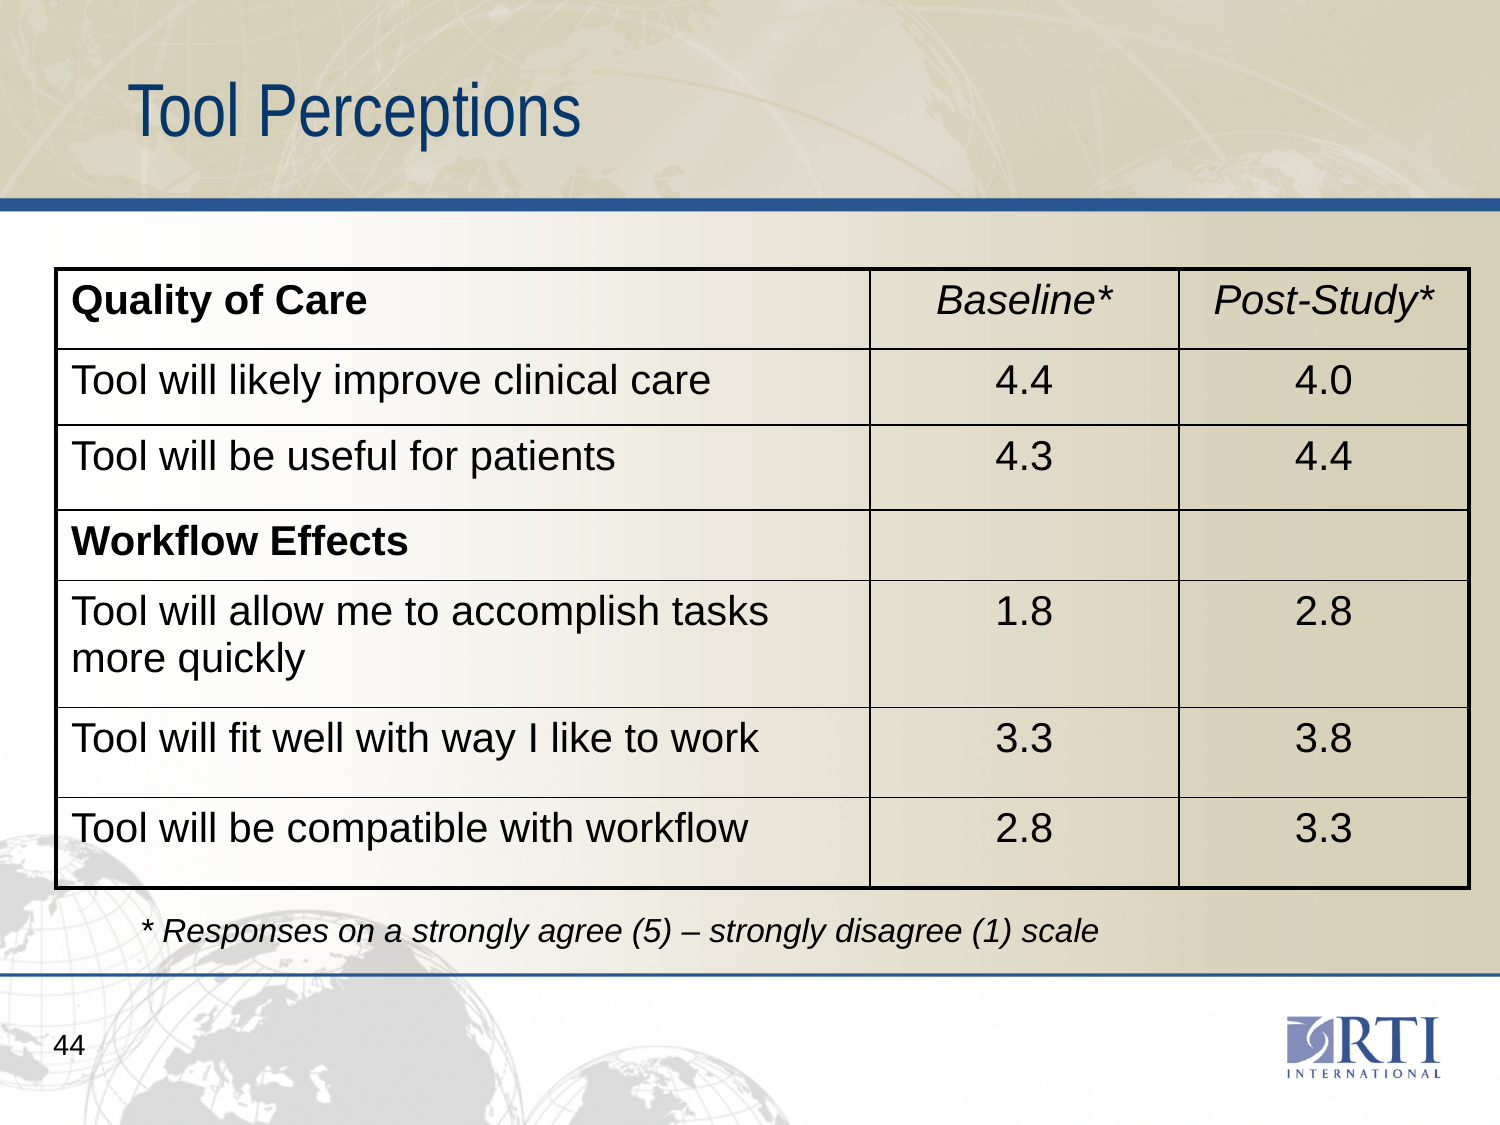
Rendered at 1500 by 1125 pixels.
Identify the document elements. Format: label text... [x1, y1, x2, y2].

table_cell Tool will fit well with way I like to work [58, 708, 869, 797]
table_cell 4.4 [871, 350, 1178, 424]
table_cell Tool will be compatible with workflow [58, 798, 869, 886]
table_cell Tool will likely improve clinical care [58, 350, 869, 424]
table_cell 3.3 [871, 708, 1178, 797]
list * Responses on a strongly agree (5) – strongly disagree (1) scale [124, 901, 1401, 986]
table_cell 2.8 [871, 798, 1178, 886]
table_cell Tool will be useful for patients [58, 426, 869, 509]
title Tool Perceptions [112, 37, 1388, 176]
text_box 44 [38, 1018, 106, 1069]
table_header Post-Study* [1180, 271, 1467, 348]
table_cell [1180, 511, 1467, 580]
table_cell [871, 511, 1178, 580]
table_cell 3.8 [1180, 708, 1467, 797]
table_cell Workflow Effects [58, 511, 869, 580]
table_header Baseline* [871, 271, 1178, 348]
table_header Quality of Care [58, 271, 869, 348]
table_cell 4.4 [1180, 426, 1467, 509]
table_cell 4.0 [1180, 350, 1467, 424]
picture [0, 977, 1500, 1125]
table_cell Tool will allow me to accomplish tasks more quickly [58, 581, 869, 707]
picture [0, 0, 1500, 973]
table_cell 4.3 [871, 426, 1178, 509]
table_cell 2.8 [1180, 581, 1467, 707]
table_cell 1.8 [871, 581, 1178, 707]
table_cell 3.3 [1180, 798, 1467, 886]
